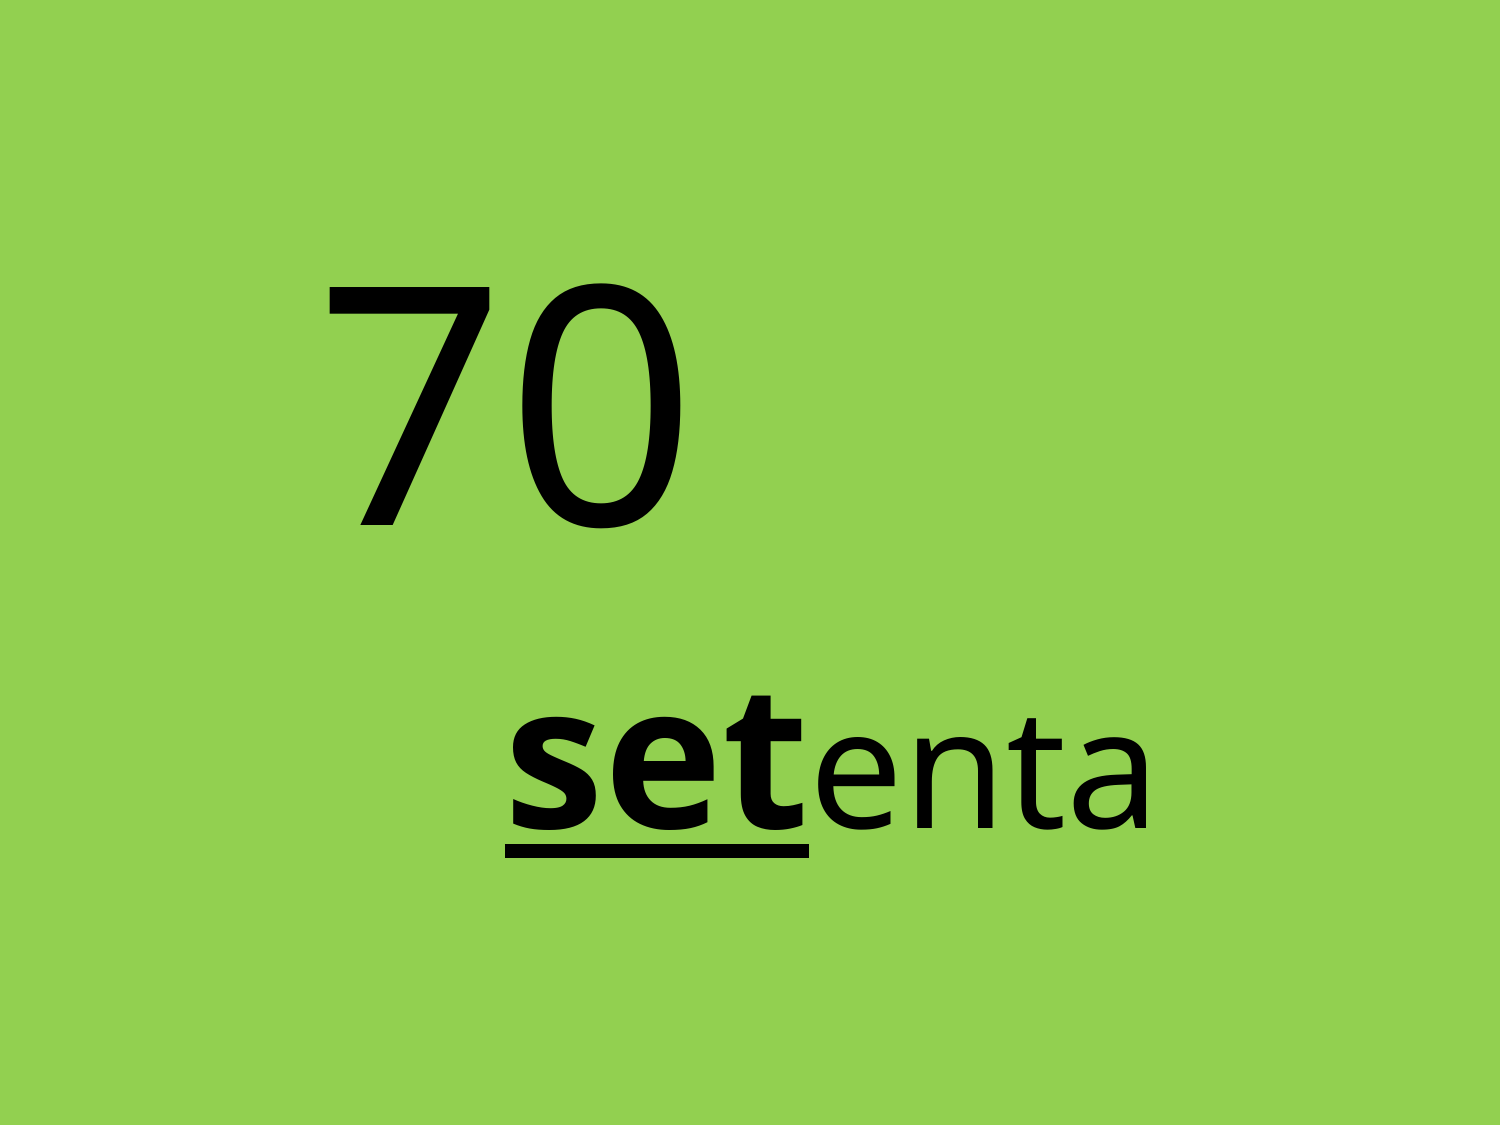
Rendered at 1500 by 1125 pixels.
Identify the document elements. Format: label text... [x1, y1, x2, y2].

text_box 70 [301, 184, 916, 600]
text_box setenta [490, 621, 1270, 877]
